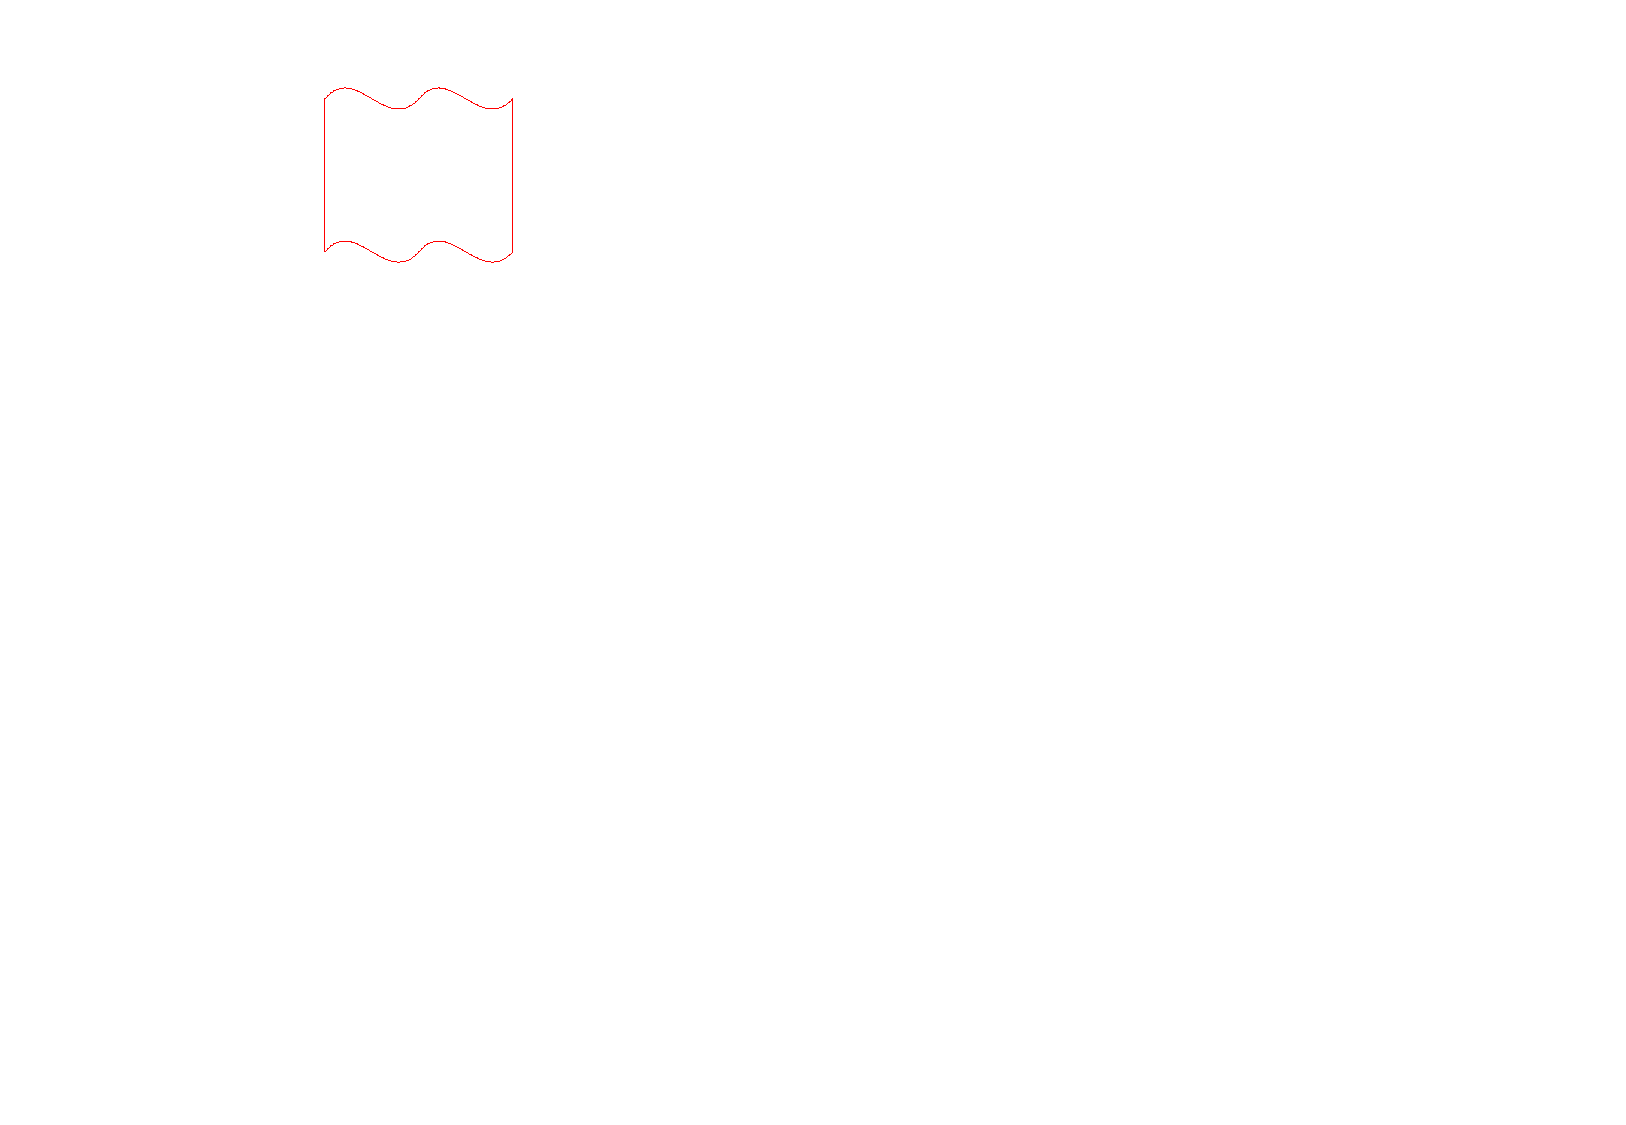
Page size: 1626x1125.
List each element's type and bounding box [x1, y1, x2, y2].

text_box [324, 87, 513, 263]
